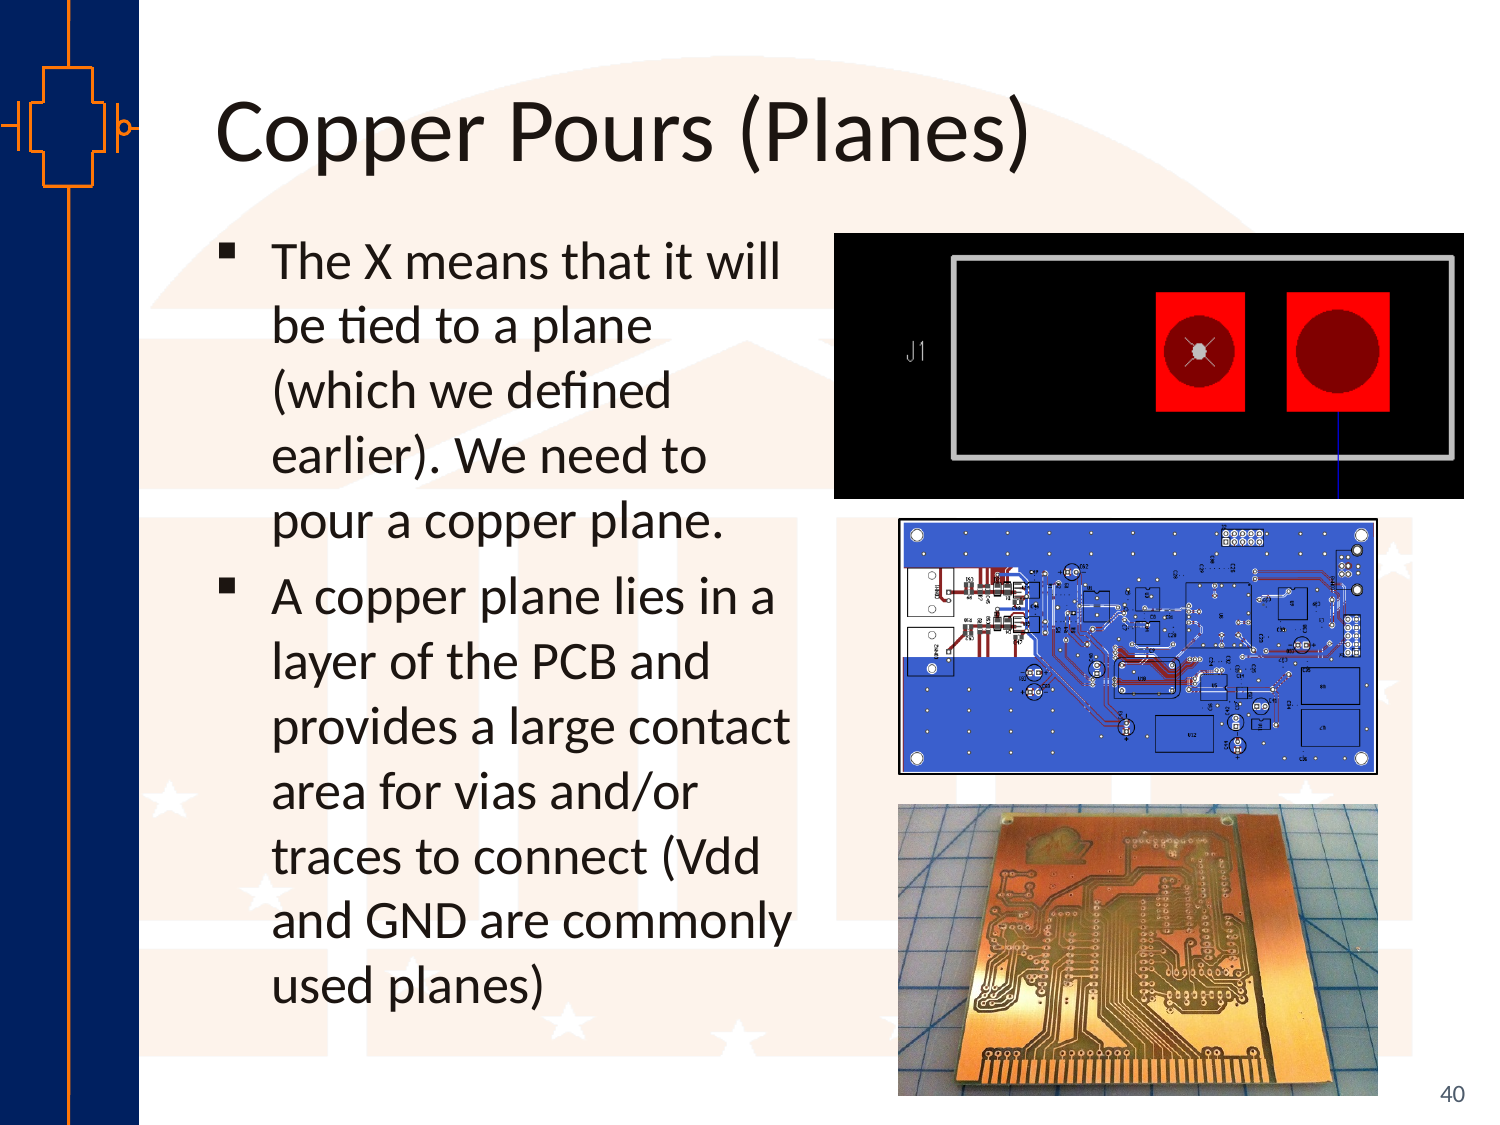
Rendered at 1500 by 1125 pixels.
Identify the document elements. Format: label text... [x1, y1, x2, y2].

list The X means that it will be tied to a plane (which we defined earlier). We need to pour a copper plane. A copper plane lies in a layer of the PCB and provides a large contact area for vias and/or traces to connect (Vdd and GND are commonly used planes) [199, 217, 815, 1031]
slide_number 40 [1425, 1062, 1488, 1123]
title Copper Pours (Planes) [200, 0, 1388, 188]
picture [898, 518, 1378, 776]
picture [898, 804, 1378, 1096]
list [834, 233, 1464, 499]
